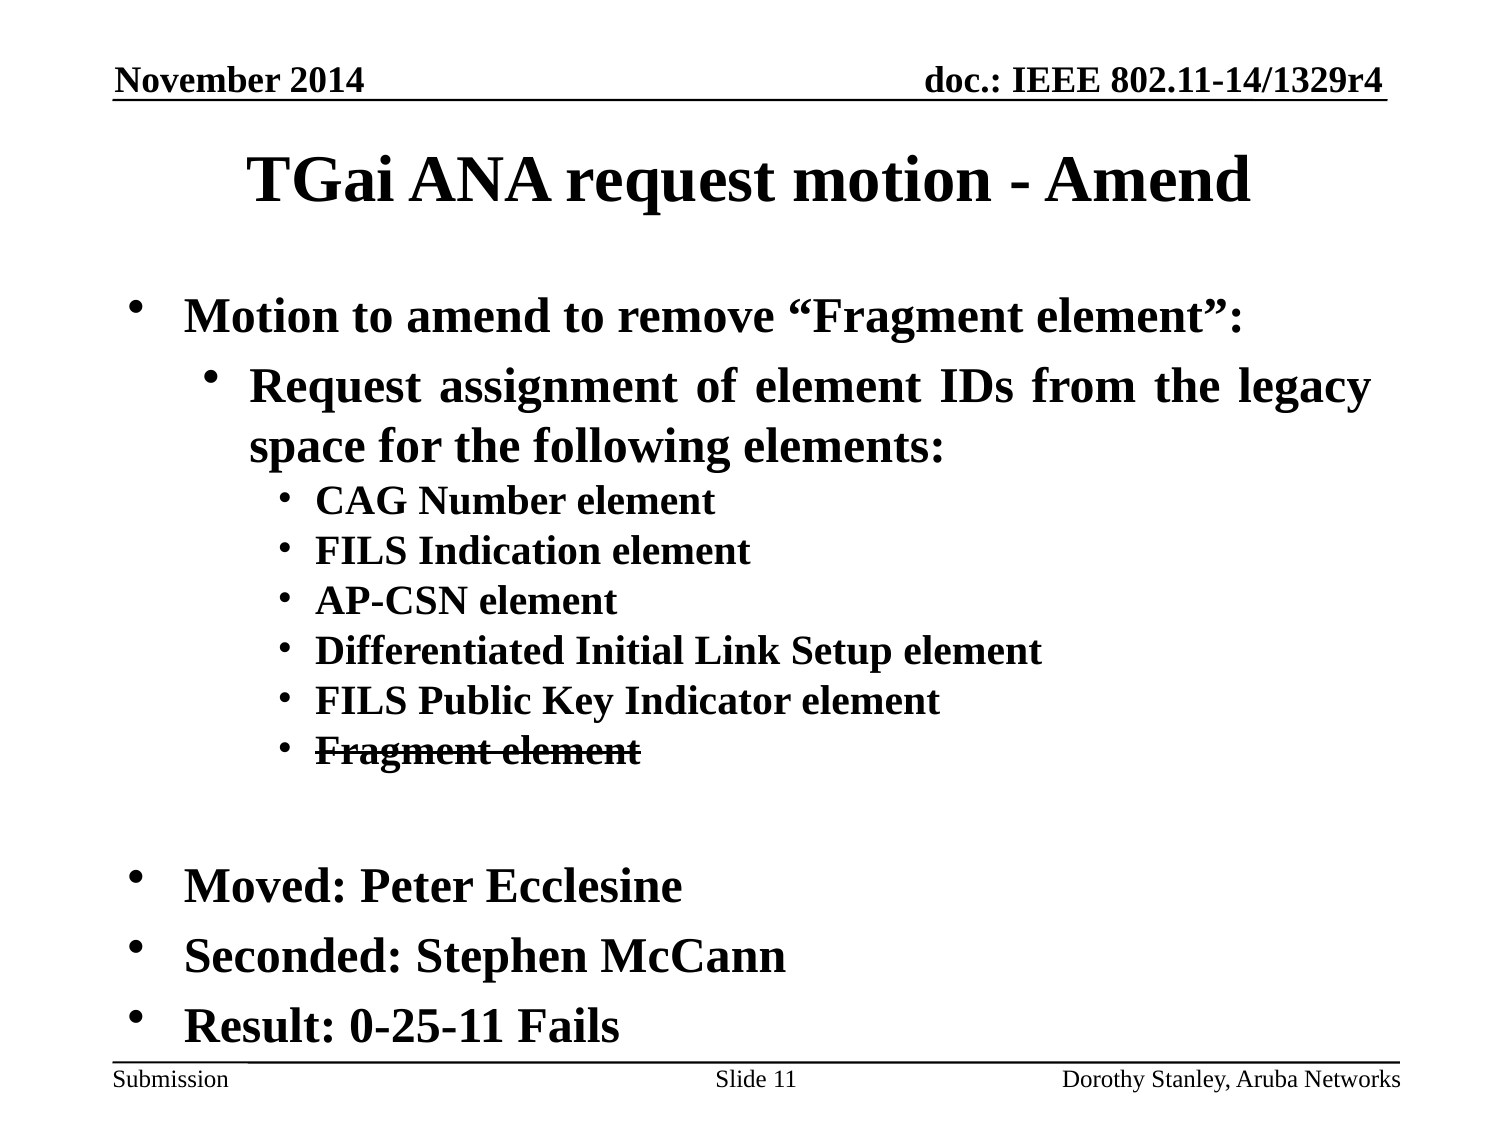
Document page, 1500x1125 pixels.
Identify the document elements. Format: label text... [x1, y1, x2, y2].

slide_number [114, 54, 374, 101]
slide_number Slide 11 [712, 1061, 800, 1093]
footer Dorothy Stanley, Aruba Networks [1024, 1061, 1402, 1093]
text_box TGai ANA request motion - Amend [112, 87, 1388, 263]
text_box Motion to amend to remove “Fragment element”: Request assignment of element IDs from the legacy space for the following elements: CAG Number element FILS Indication element AP-CSN element Differentiated Initial Link Setup element FILS Public Key Indicator element Fragment element Moved: Peter Ecclesine Seconded: Stephen McCann Result: 0-25-11 Fails [112, 274, 1388, 1038]
